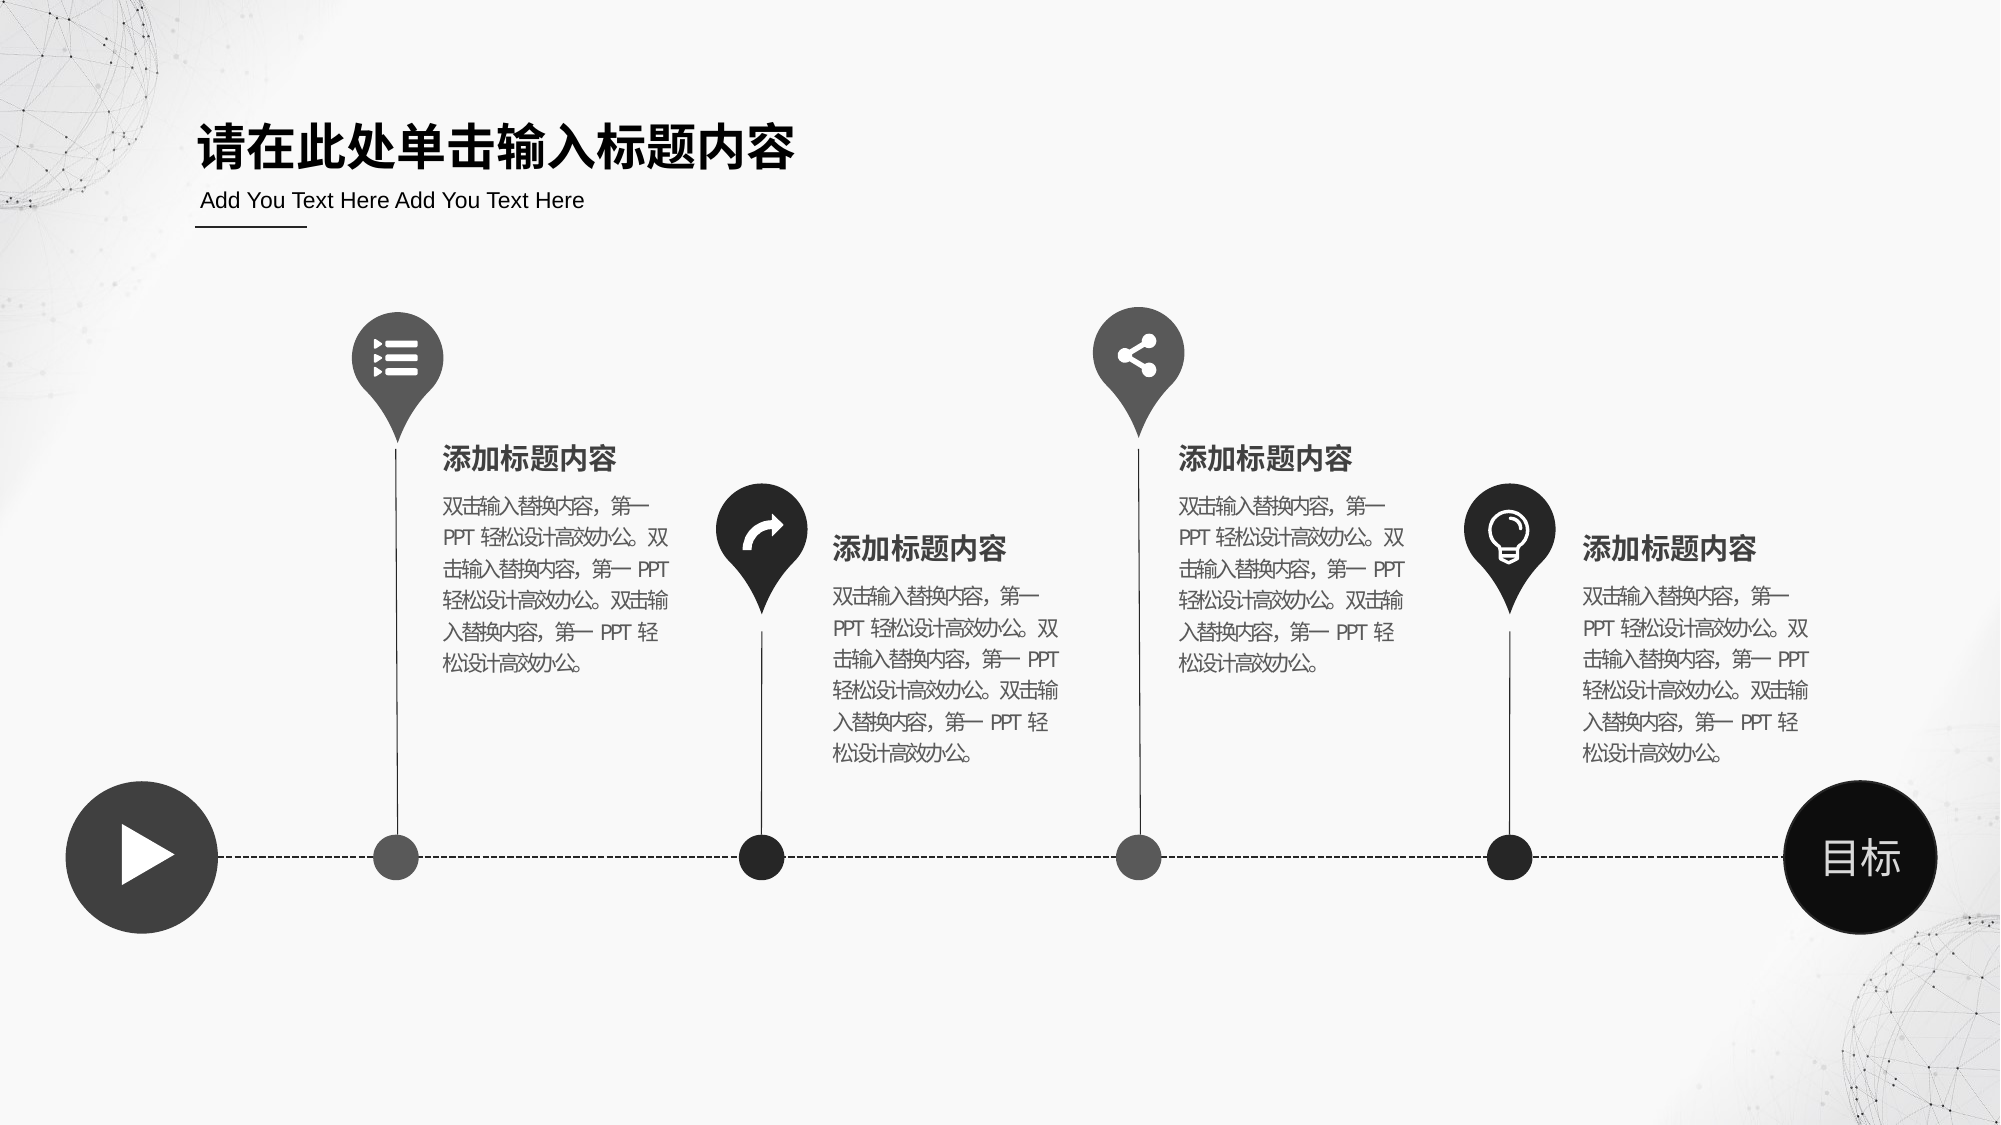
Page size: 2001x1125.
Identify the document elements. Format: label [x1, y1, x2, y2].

text_box [1784, 781, 1937, 934]
text_box [65, 781, 218, 934]
text_box [444, 433, 689, 687]
picture [0, 0, 2000, 1125]
text_box [1163, 433, 1424, 687]
text_box [1092, 306, 1185, 881]
text_box [185, 110, 875, 228]
text_box [817, 523, 1079, 777]
text_box [351, 312, 444, 881]
text_box [1464, 483, 1556, 881]
text_box [1567, 523, 1829, 777]
text_box [716, 483, 808, 881]
